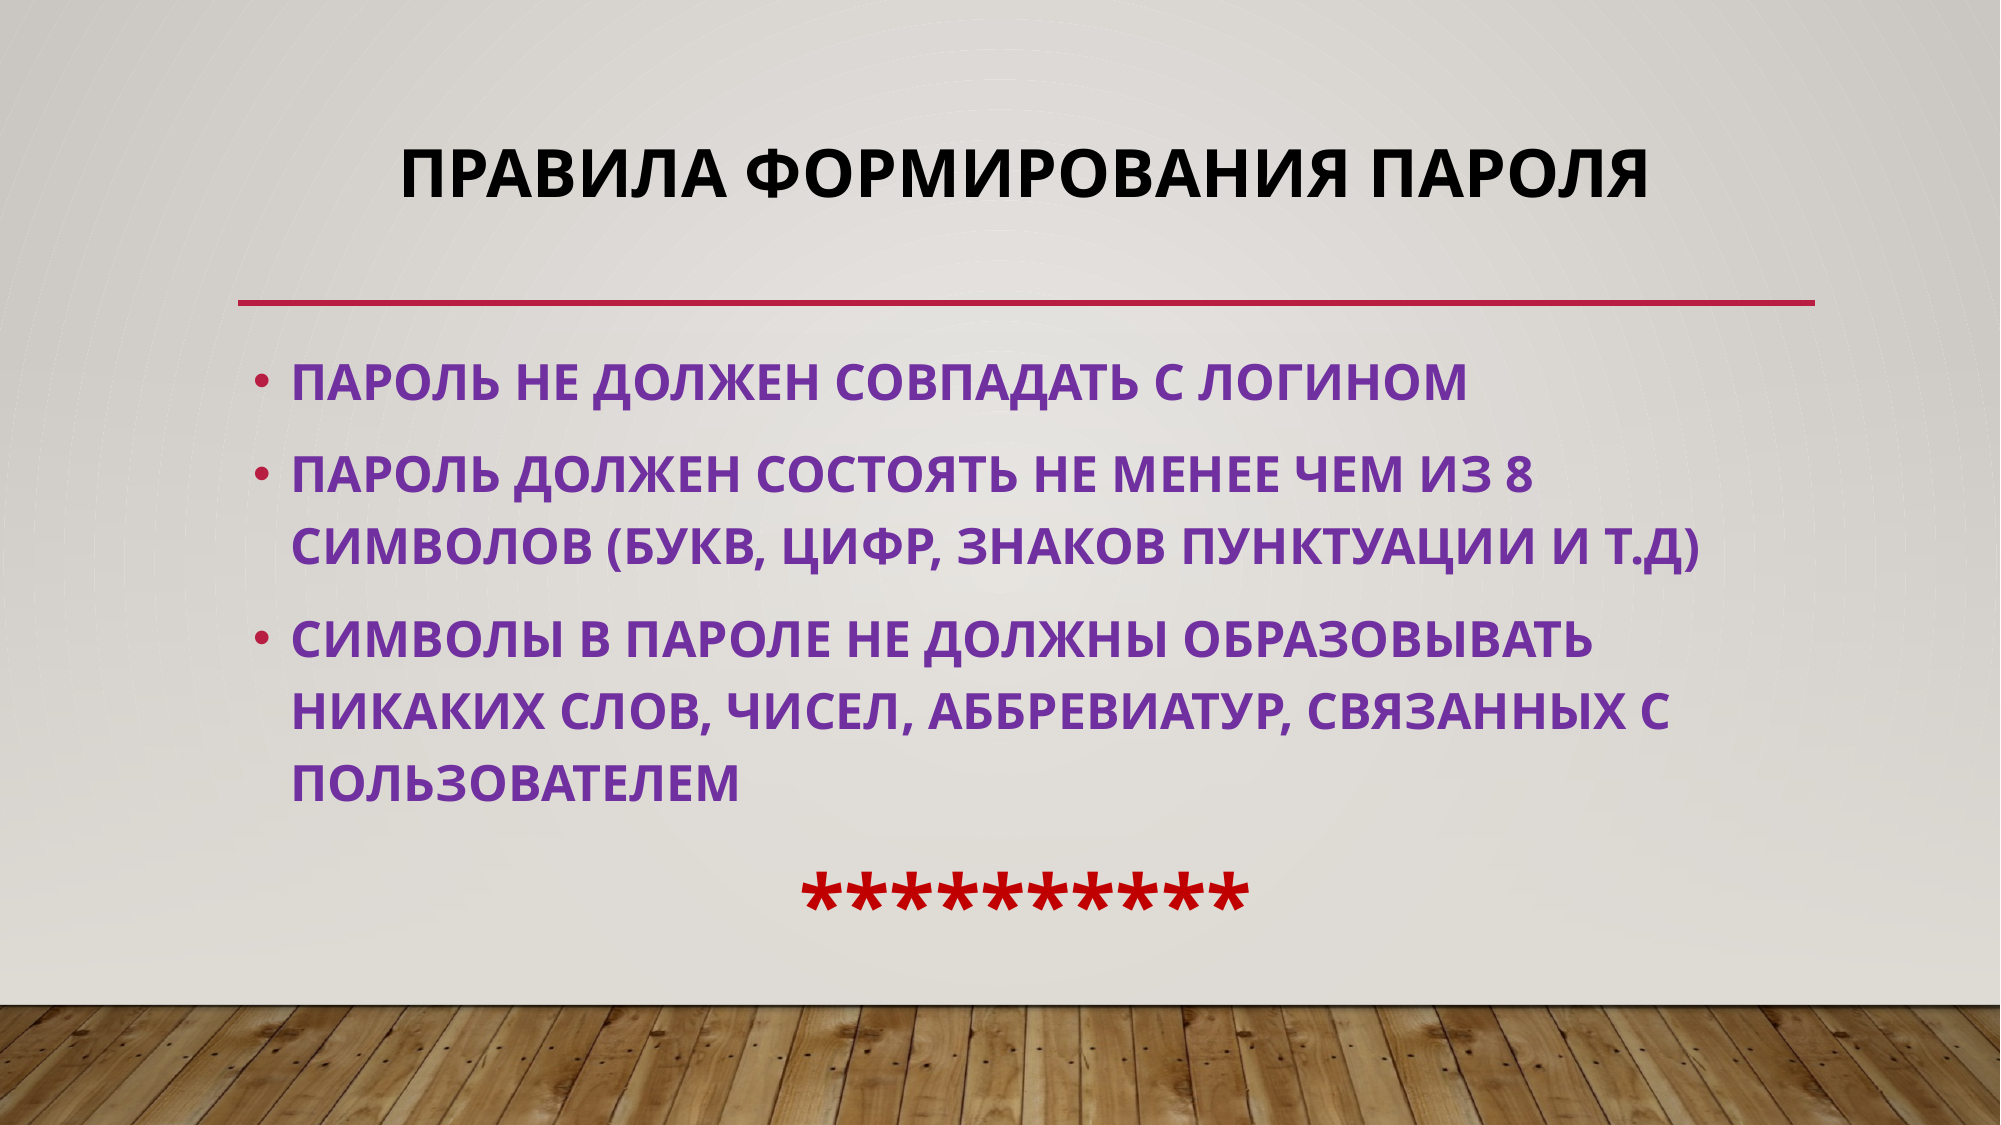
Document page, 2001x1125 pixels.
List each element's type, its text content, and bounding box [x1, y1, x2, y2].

picture [0, 1005, 2000, 1125]
title Правила формирования пароля [238, 131, 1814, 305]
list ПАРОЛЬ НЕ ДОЛЖЕН СОВПАДАТЬ С ЛОГИНОМ ПАРОЛЬ ДОЛЖЕН СОСТОЯТЬ НЕ МЕНЕЕ ЧЕМ ИЗ 8 СИМВОЛОВ (БУКВ, ЦИФР, ЗНАКОВ ПУНКТУАЦИИ И Т.Д) СИМВОЛЫ В ПАРОЛЕ НЕ ДОЛЖНЫ ОБРАЗОВЫВАТЬ НИКАКИХ СЛОВ, ЧИСЕЛ, АББРЕВИАТУР, СВЯЗАННЫХ С ПОЛЬЗОВАТЕЛЕМ ********** [238, 330, 1814, 897]
